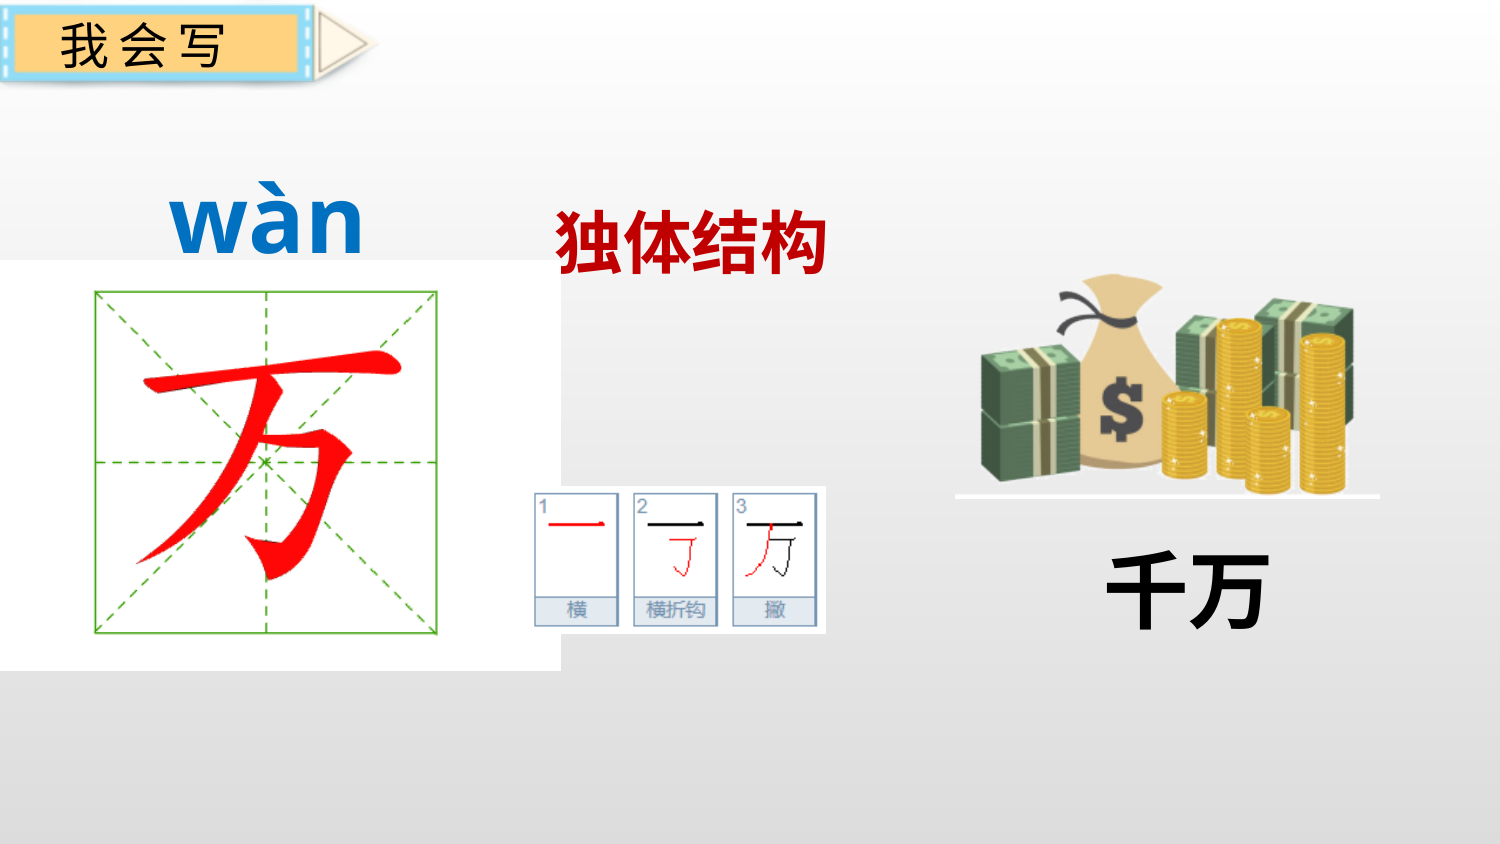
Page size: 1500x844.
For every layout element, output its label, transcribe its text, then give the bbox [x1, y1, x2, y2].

text_box 独体结构 [543, 194, 929, 288]
picture [0, 0, 386, 90]
text_box wàn [115, 154, 420, 260]
text_box 千万 [1091, 531, 1286, 748]
picture [0, 260, 826, 671]
picture [955, 221, 1380, 500]
